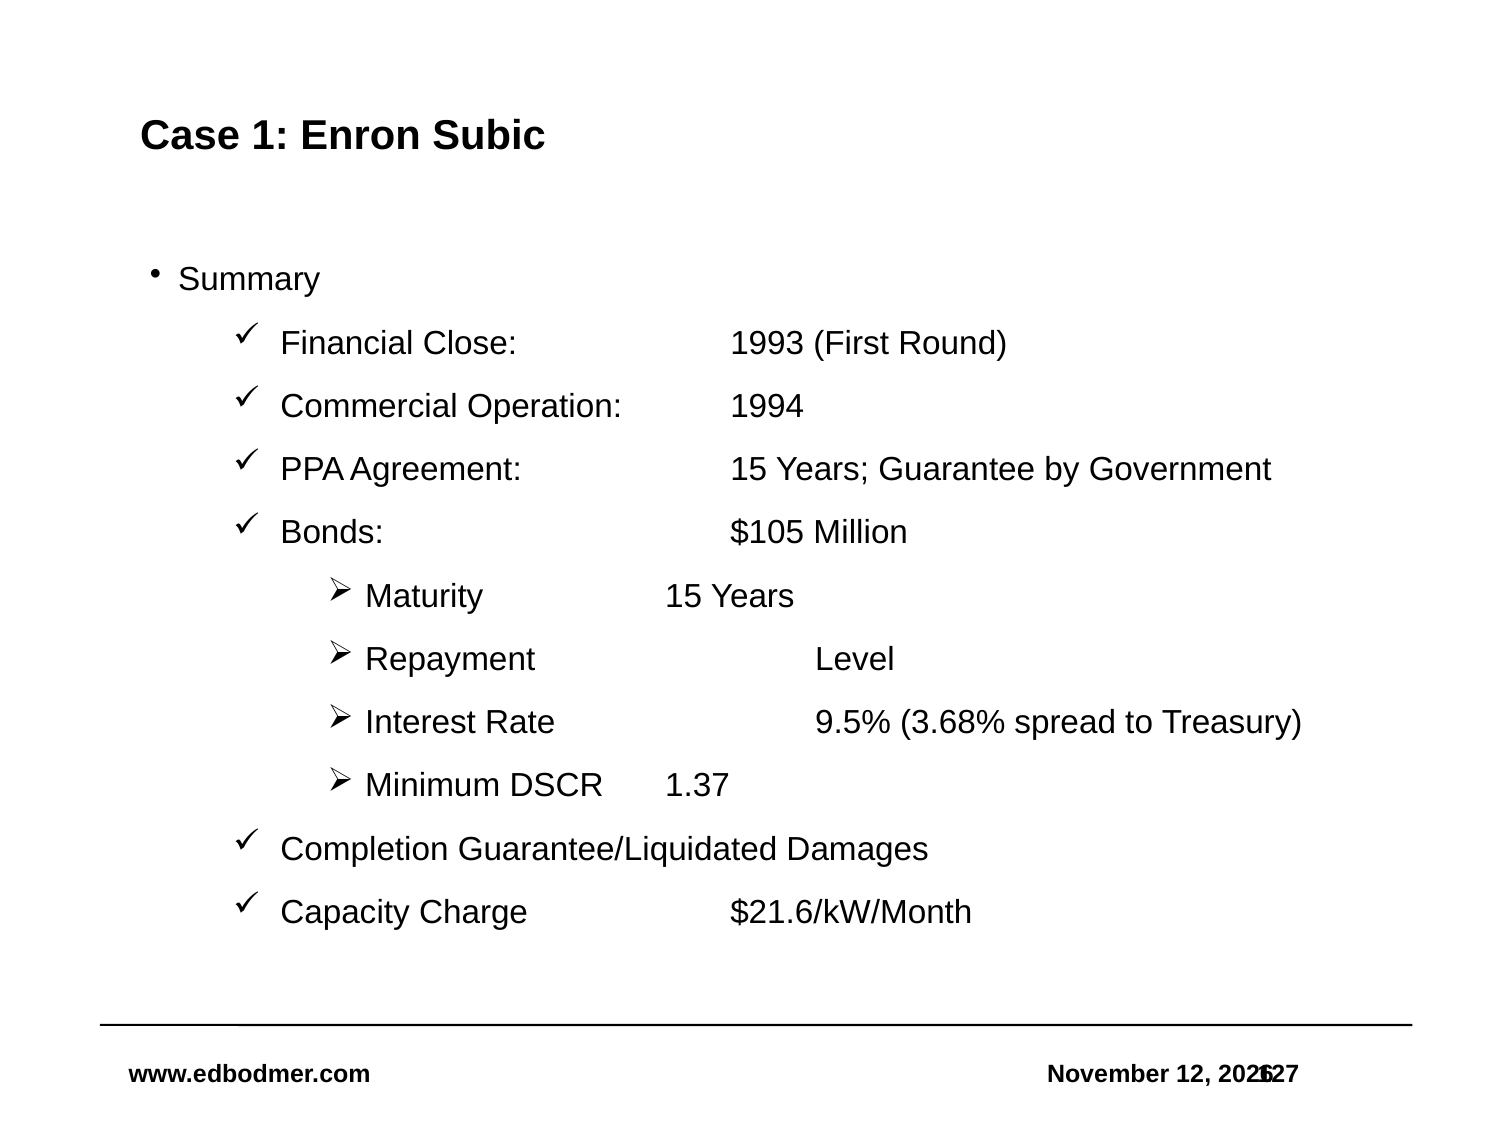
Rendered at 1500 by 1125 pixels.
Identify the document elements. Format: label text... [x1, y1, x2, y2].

list Summary Financial Close: 1993 (First Round) Commercial Operation: 1994 PPA Agreement: 15 Years; Guarantee by Government Bonds: $105 Million Maturity 15 Years Repayment Level Interest Rate 9.5% (3.68% spread to Treasury) Minimum DSCR 1.37 Completion Guarantee/Liquidated Damages Capacity Charge $21.6/kW/Month [124, 249, 1376, 1001]
title Case 1: Enron Subic [124, 99, 1288, 226]
